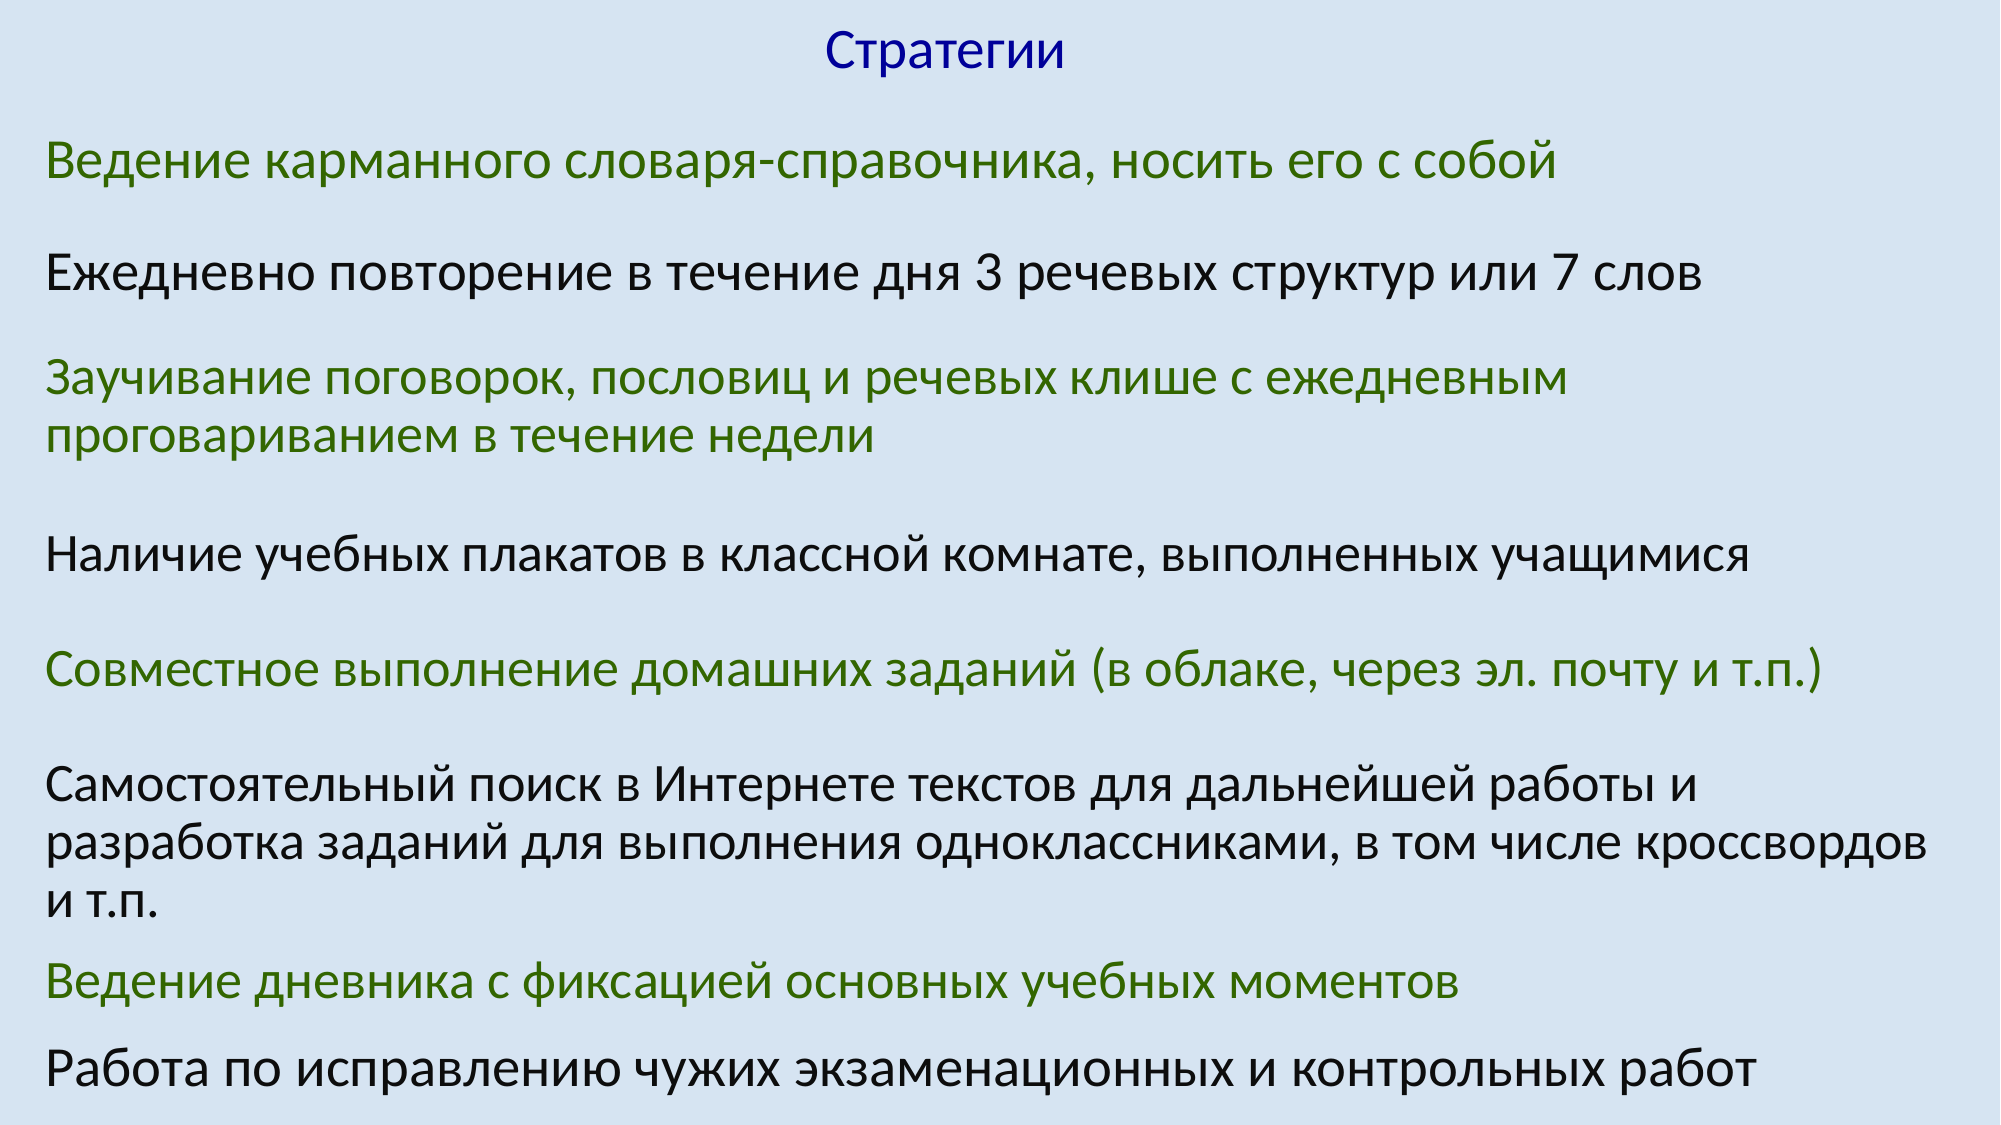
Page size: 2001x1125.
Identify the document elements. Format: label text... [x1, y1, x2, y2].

title Стратегии [772, 19, 1120, 86]
text_box Совместное выполнение домашних заданий (в облаке, через эл. почту и т.п.) [30, 614, 1956, 723]
text_box Работа по исправлению чужих экзаменационных и контрольных работ [30, 1037, 1956, 1105]
text_box Ведение дневника с фиксацией основных учебных моментов [30, 927, 1956, 1035]
text_box Заучивание поговорок, пословиц и речевых клише с ежедневным проговариванием в течение недели [30, 352, 1956, 460]
text_box Самостоятельный поиск в Интернете текстов для дальнейшей работы и разработка заданий для выполнения одноклассниками, в том числе кроссвордов и т.п. [30, 759, 1956, 924]
text_box Ежедневно повторение в течение дня 3 речевых структур или 7 слов [30, 241, 1920, 309]
text_box Наличие учебных плакатов в классной комнате, выполненных учащимися [30, 510, 1956, 598]
text_box Ведение карманного словаря-справочника, носить его с собой [30, 130, 1789, 198]
